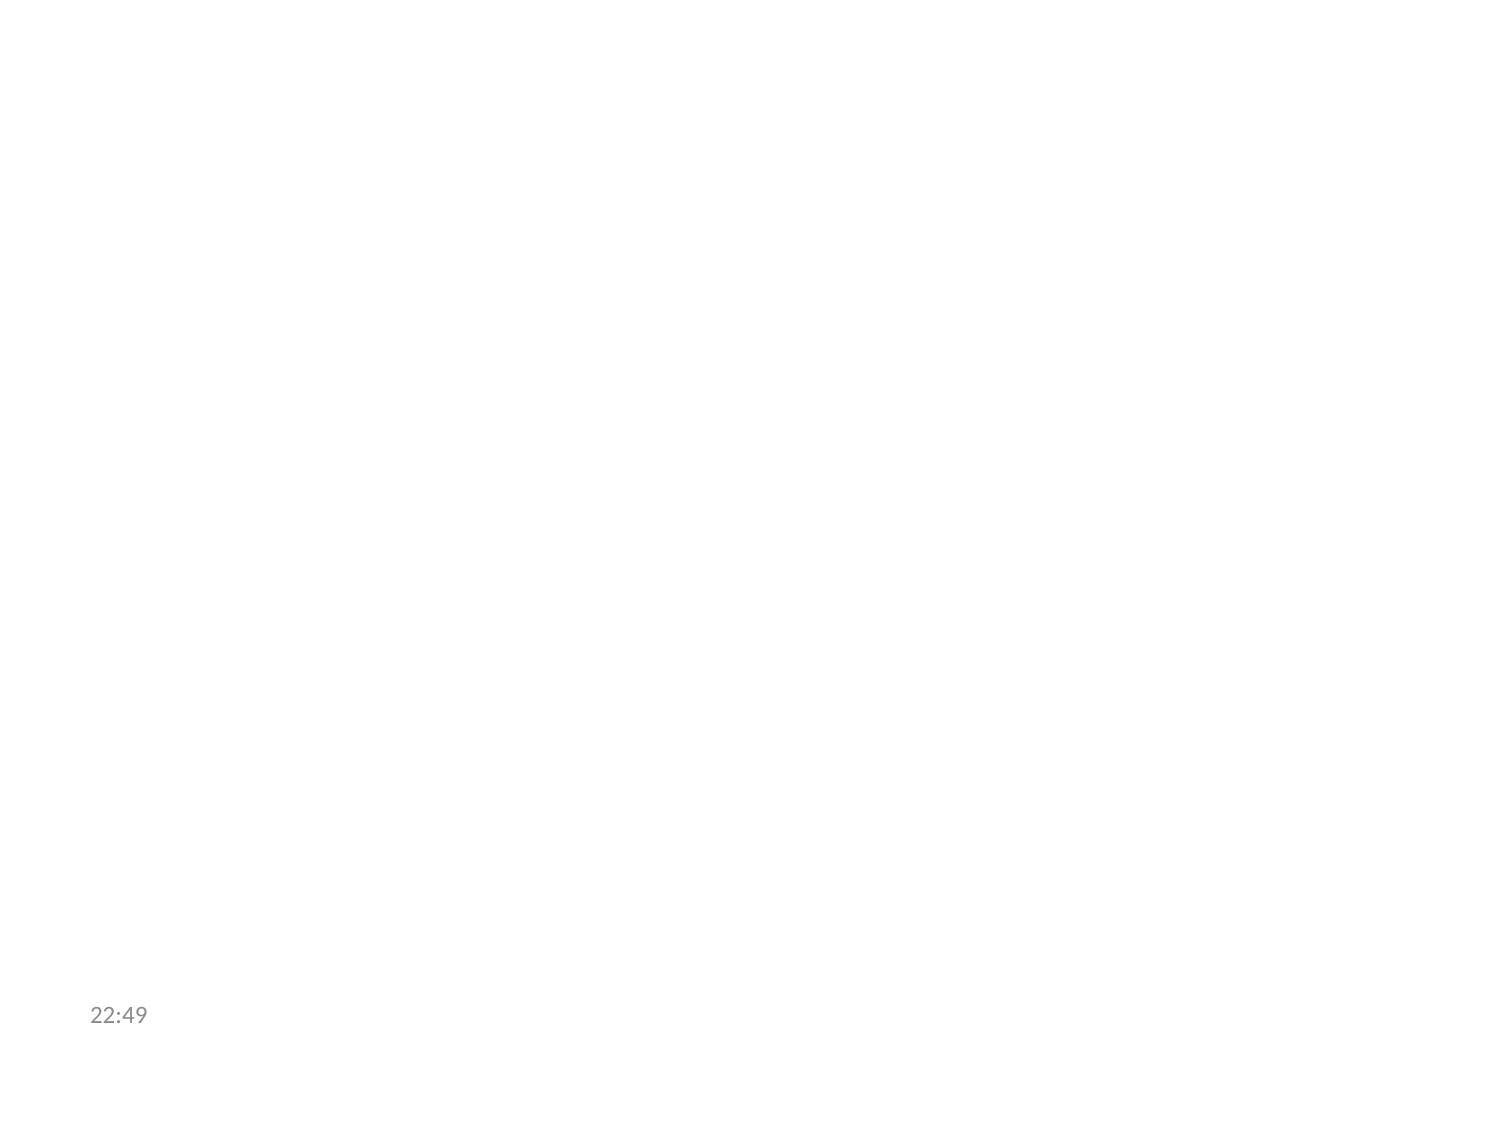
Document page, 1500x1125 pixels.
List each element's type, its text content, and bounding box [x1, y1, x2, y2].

text_box 15:35 [75, 983, 425, 1044]
